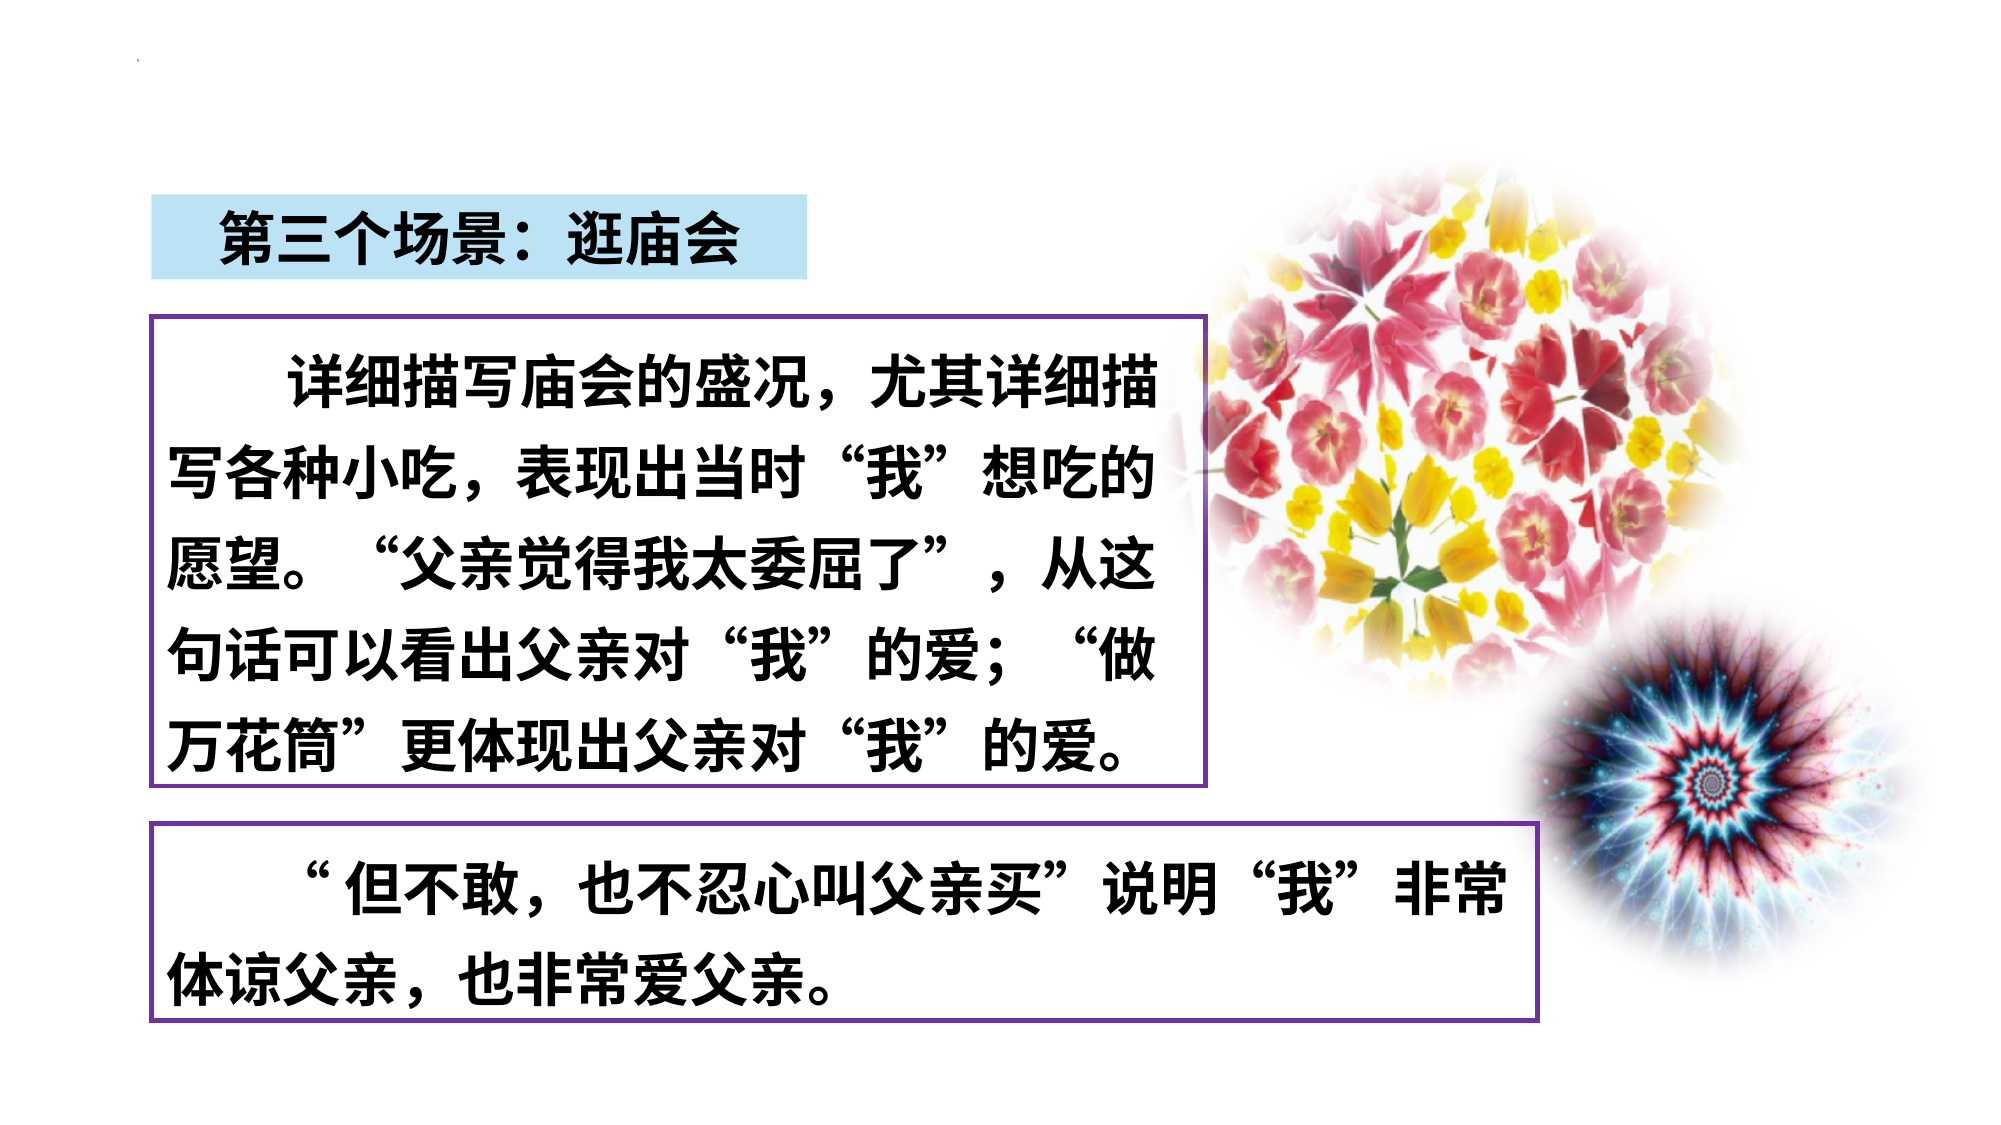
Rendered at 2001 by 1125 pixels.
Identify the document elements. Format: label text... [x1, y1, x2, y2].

text_box 第三个场景：逛庙会 [151, 194, 808, 280]
text_box 详细描写庙会的盛况，尤其详细描写各种小吃，表现出当时“我”想吃的愿望。“父亲觉得我太委屈了”，从这句话可以看出父亲对“我”的爱；“做万花筒”更体现出父亲对“我”的爱。 [151, 316, 1206, 787]
picture [1144, 143, 1944, 997]
text_box “但不敢，也不忍心叫父亲买”说明“我”非常体谅父亲，也非常爱父亲。 [151, 823, 1538, 1021]
